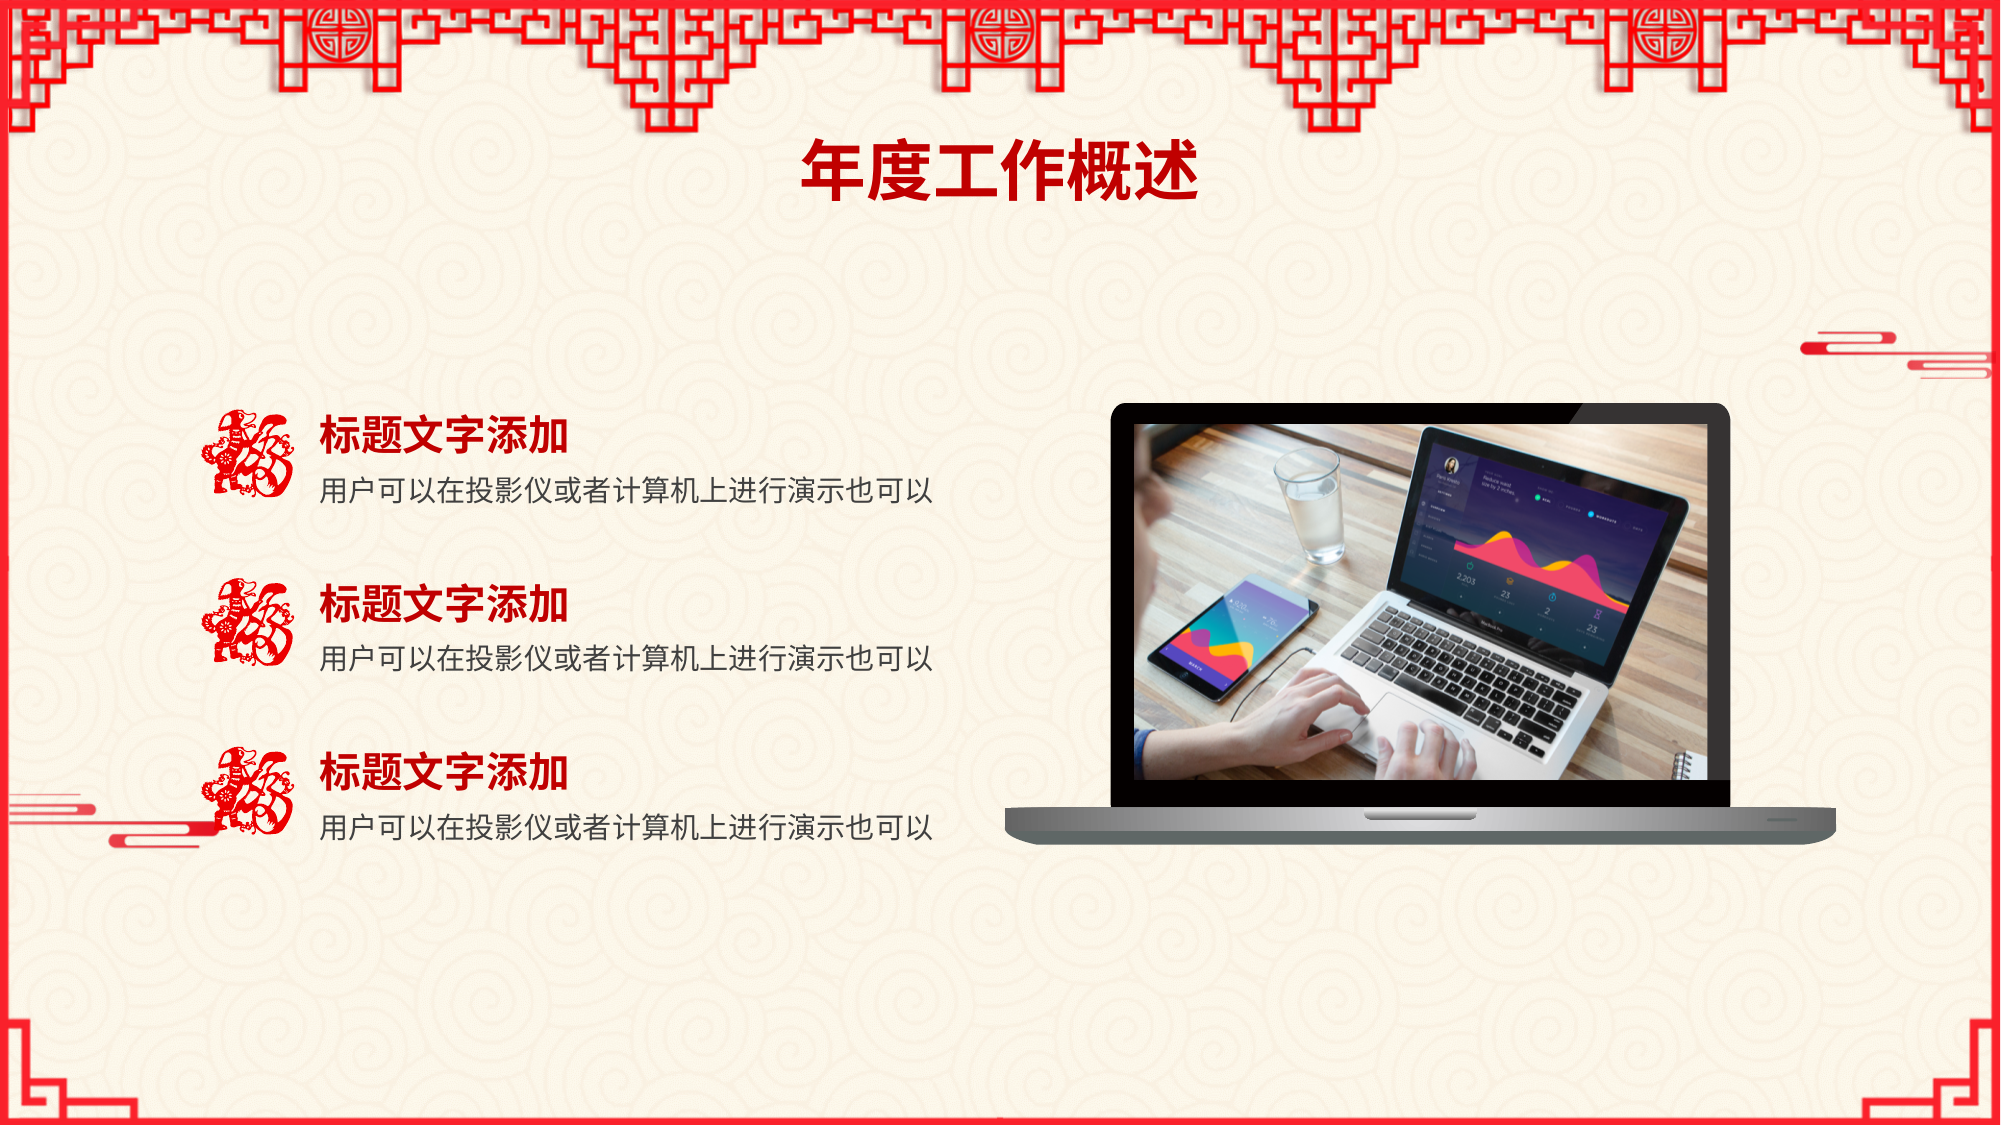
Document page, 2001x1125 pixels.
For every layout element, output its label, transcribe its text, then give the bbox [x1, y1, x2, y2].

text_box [200, 391, 1071, 516]
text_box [999, 402, 1838, 846]
text_box 年度工作概述 [784, 121, 1216, 217]
picture [0, 0, 2001, 1125]
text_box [200, 728, 1071, 853]
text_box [200, 560, 1071, 684]
